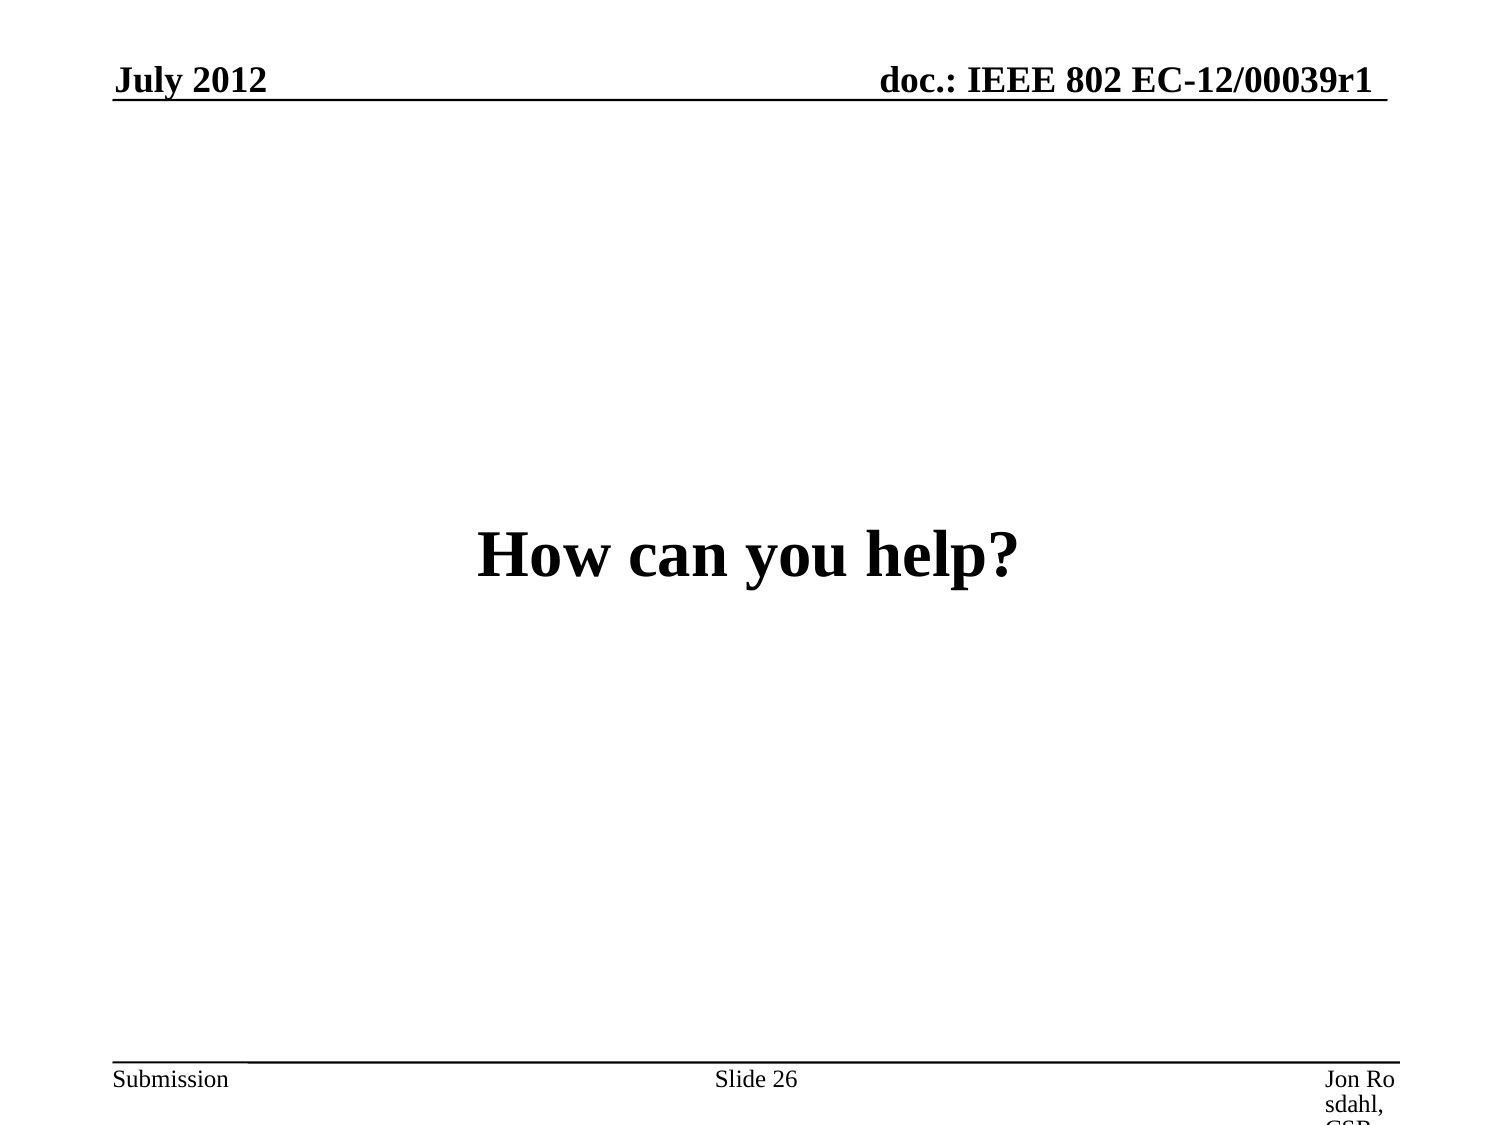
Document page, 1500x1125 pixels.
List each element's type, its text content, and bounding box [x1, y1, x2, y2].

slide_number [114, 54, 290, 101]
footer Jon Rosdahl, CSR [1324, 1061, 1402, 1093]
title How can you help? [112, 462, 1388, 638]
slide_number Slide 26 [712, 1061, 800, 1093]
